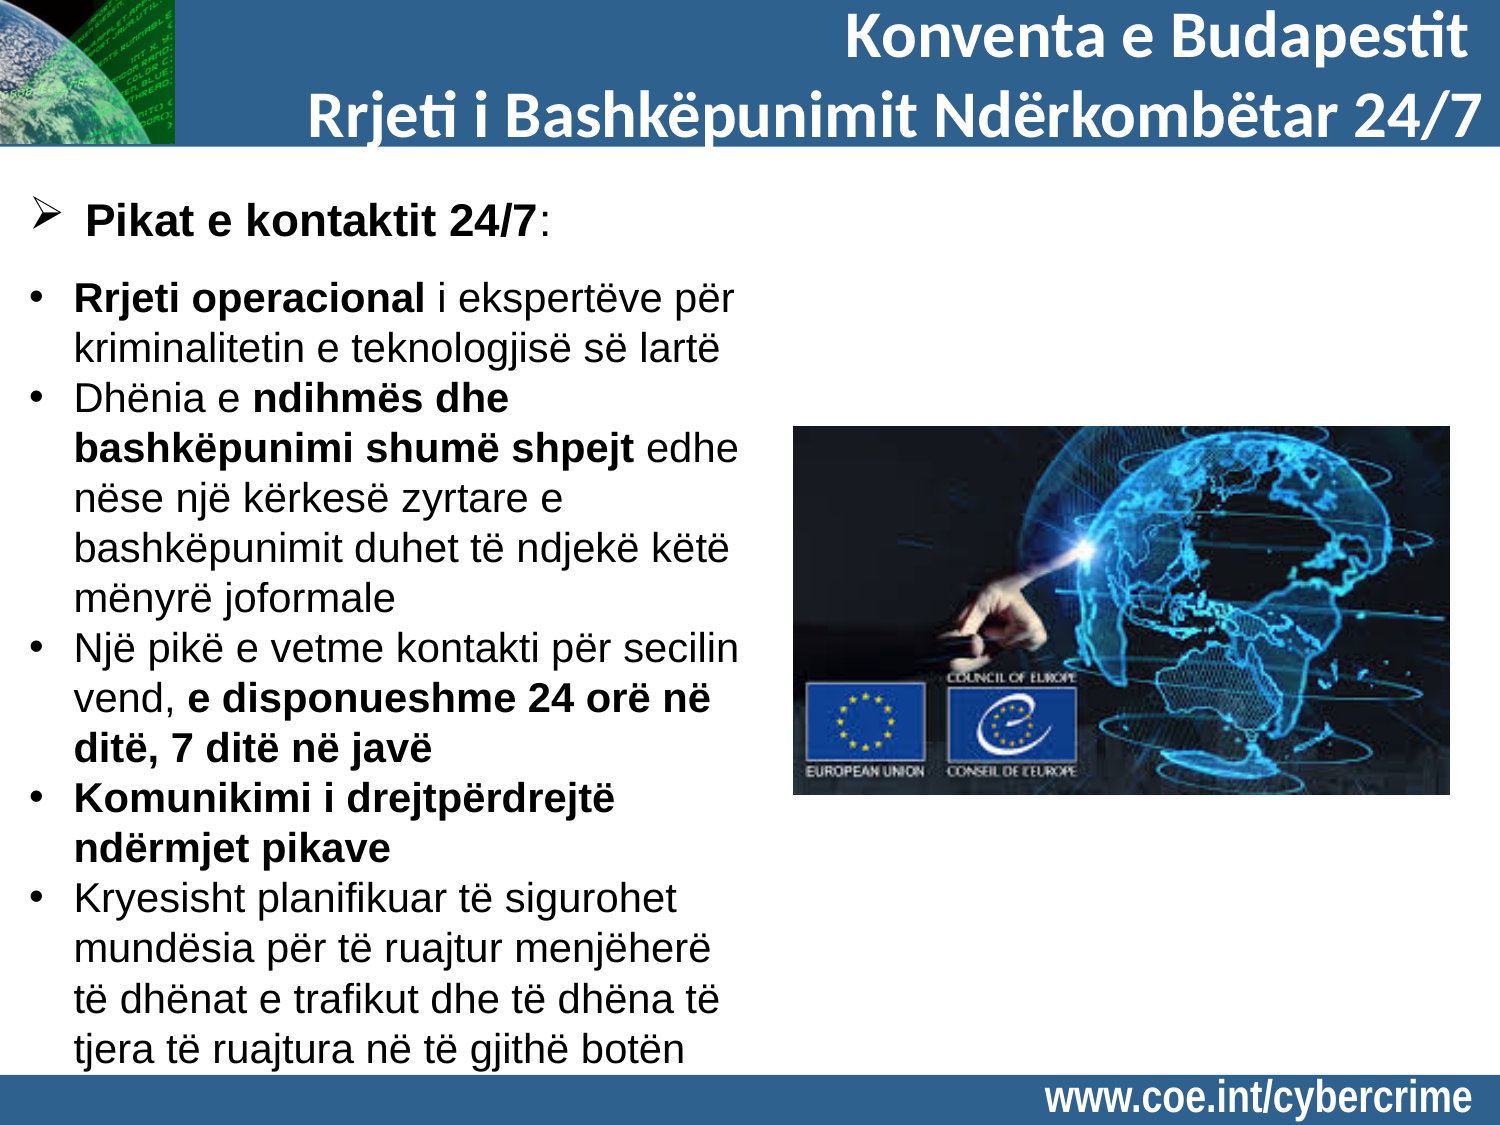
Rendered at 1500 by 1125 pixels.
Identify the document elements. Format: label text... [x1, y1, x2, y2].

picture [0, 0, 175, 144]
picture [792, 426, 1451, 795]
text_box Konventa e Budapestit Rrjeti i Bashkëpunimit Ndërkombëtar 24/7 [177, 0, 1500, 149]
text_box Pikat e kontaktit 24/7: Rrjeti operacional i ekspertëve për kriminalitetin e teknologjisë së lartë Dhënia e ndihmës dhe bashkëpunimi shumë shpejt edhe nëse një kërkesë zyrtare e bashkëpunimit duhet të ndjekë këtë mënyrë joformale Një pikë e vetme kontakti për secilin vend, e disponueshme 24 orë në ditë, 7 ditë në javë Komunikimi i drejtpërdrejtë ndërmjet pikave Kryesisht planifikuar të sigurohet mundësia për të ruajtur menjëherë të dhënat e trafikut dhe të dhëna të tjera të ruajtura në të gjithë botën [14, 183, 765, 1079]
text_box [0, 1073, 1030, 1125]
text_box www.coe.int/cybercrime [1030, 1059, 1500, 1125]
